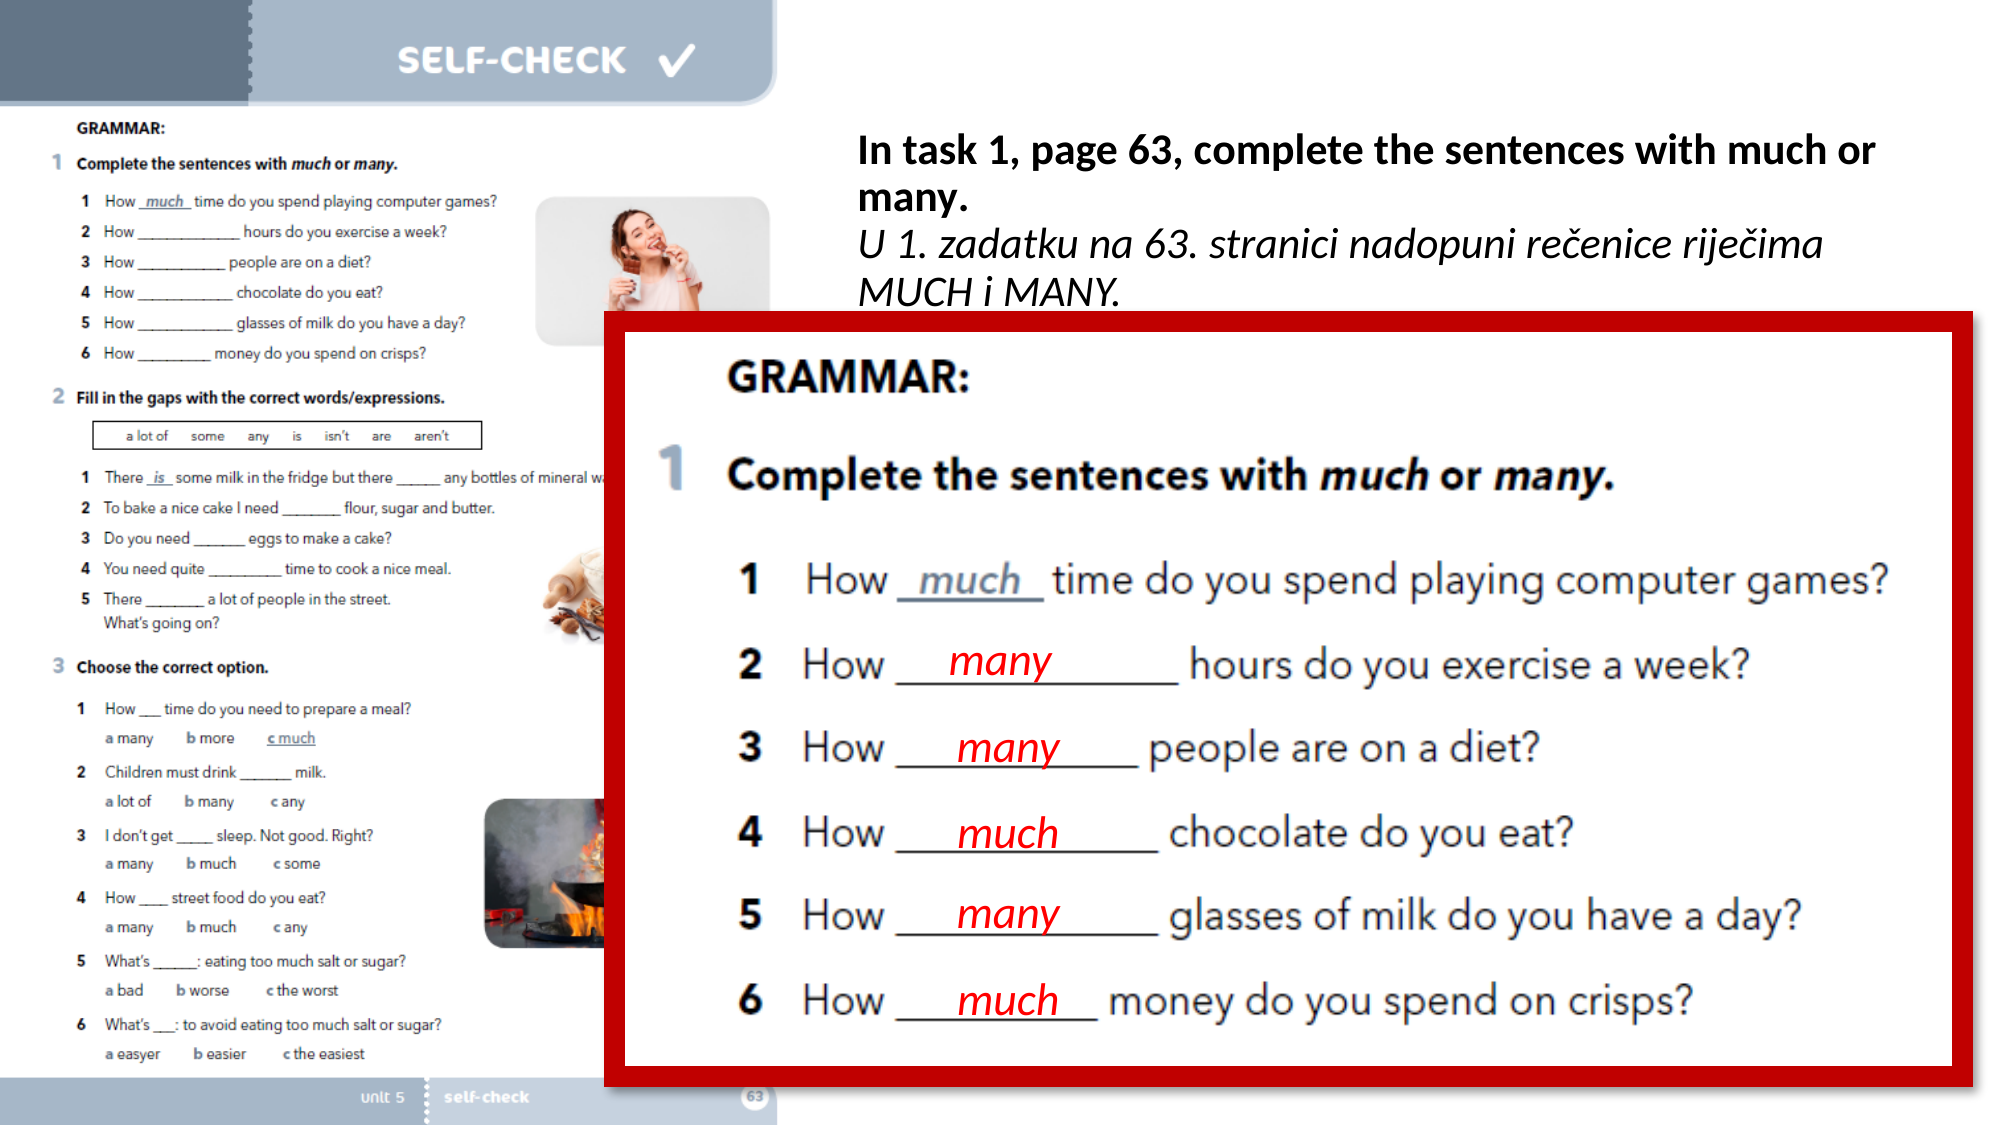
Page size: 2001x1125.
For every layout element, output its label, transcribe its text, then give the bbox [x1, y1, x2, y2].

picture [0, 0, 1952, 1125]
text_box In task 1, page 63, complete the sentences with much or many. U 1. zadatku na 63. stranici nadopuni rečenice riječima MUCH i MANY. [846, 119, 1952, 331]
